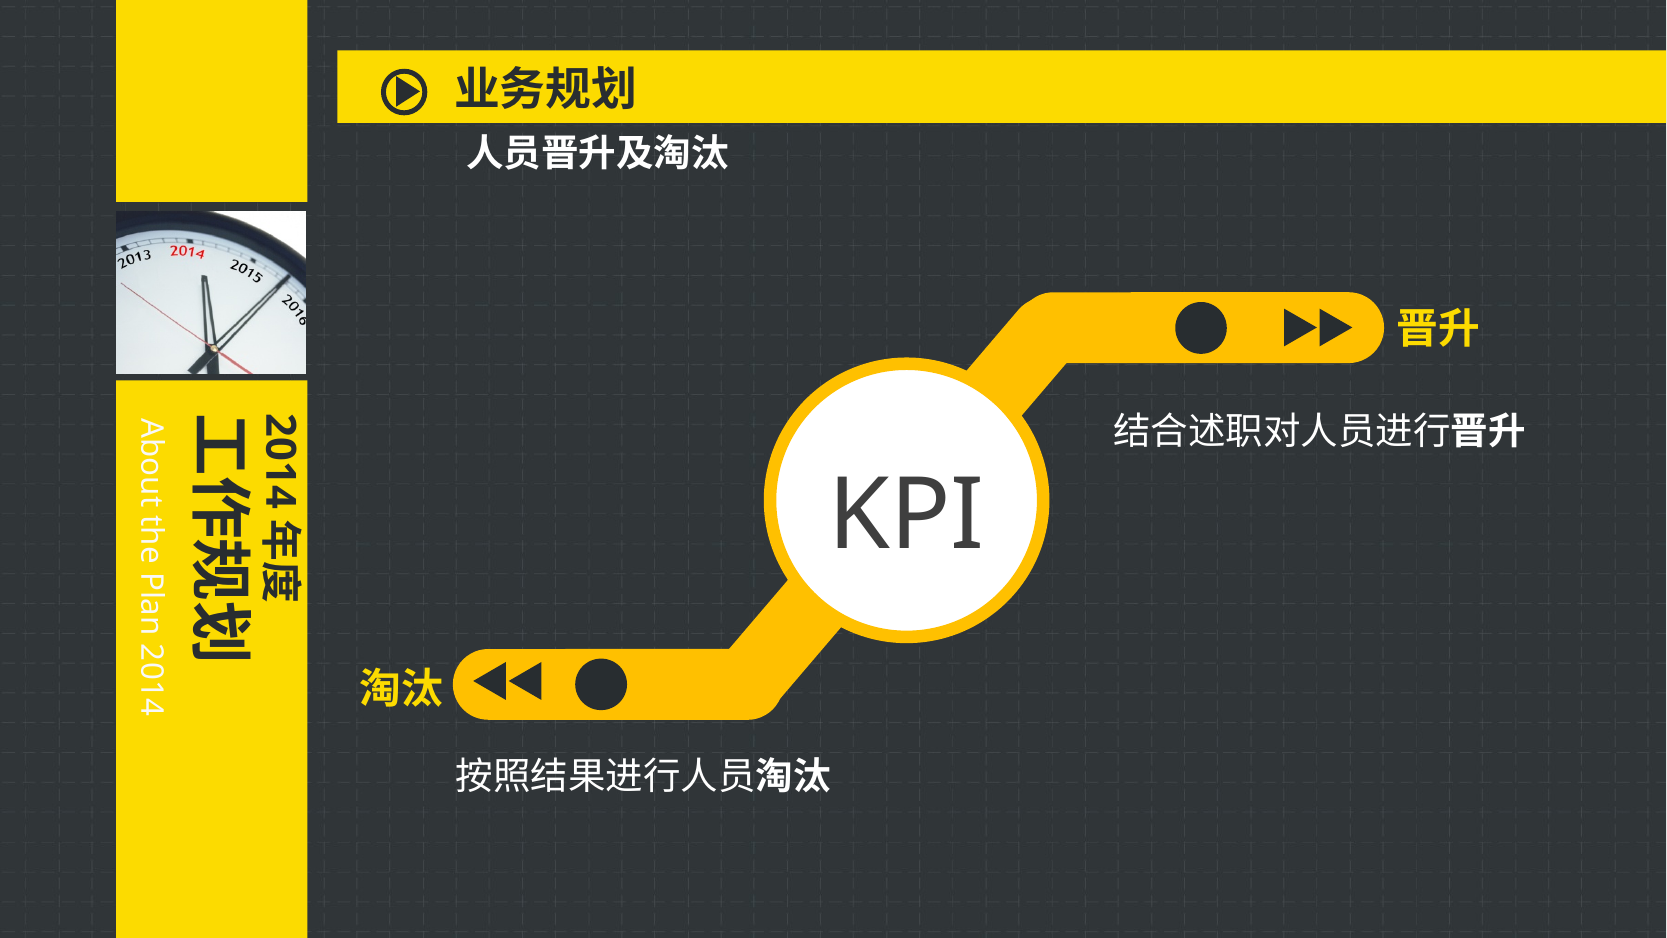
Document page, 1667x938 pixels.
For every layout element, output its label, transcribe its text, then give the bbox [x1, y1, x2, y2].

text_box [380, 52, 654, 124]
text_box 淘汰 [345, 629, 447, 720]
text_box 按照结果进行人员淘汰 [440, 722, 846, 805]
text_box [769, 363, 1044, 638]
picture [308, 0, 1667, 938]
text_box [115, 0, 308, 938]
text_box 晋升 [1390, 294, 1496, 360]
text_box [337, 50, 1667, 123]
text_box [452, 241, 1385, 775]
picture [0, 0, 115, 938]
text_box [472, 661, 542, 701]
text_box 结合述职对人员进行晋升 [1390, 399, 1541, 460]
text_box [1283, 308, 1353, 347]
text_box 人员晋升及淘汰 [451, 123, 744, 182]
